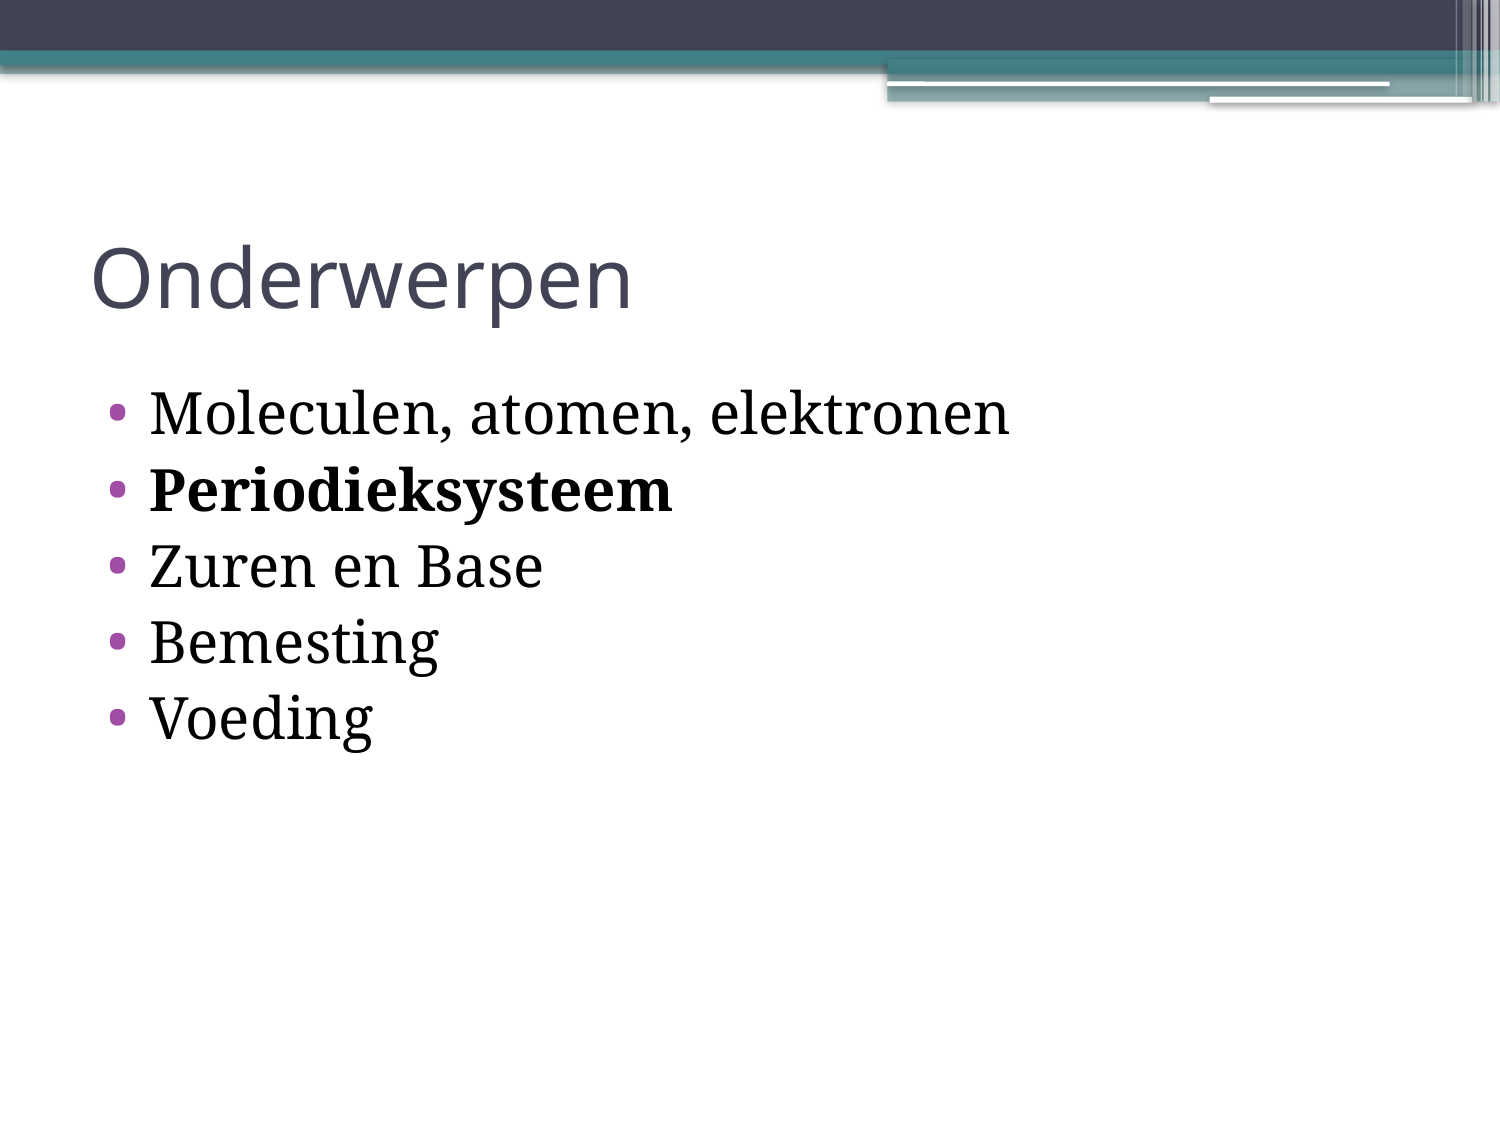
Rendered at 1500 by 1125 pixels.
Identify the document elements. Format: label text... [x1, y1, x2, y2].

title Onderwerpen [75, 187, 1425, 363]
list Moleculen, atomen, elektronen Periodieksysteem Zuren en Base Bemesting Voeding [75, 368, 1425, 1079]
